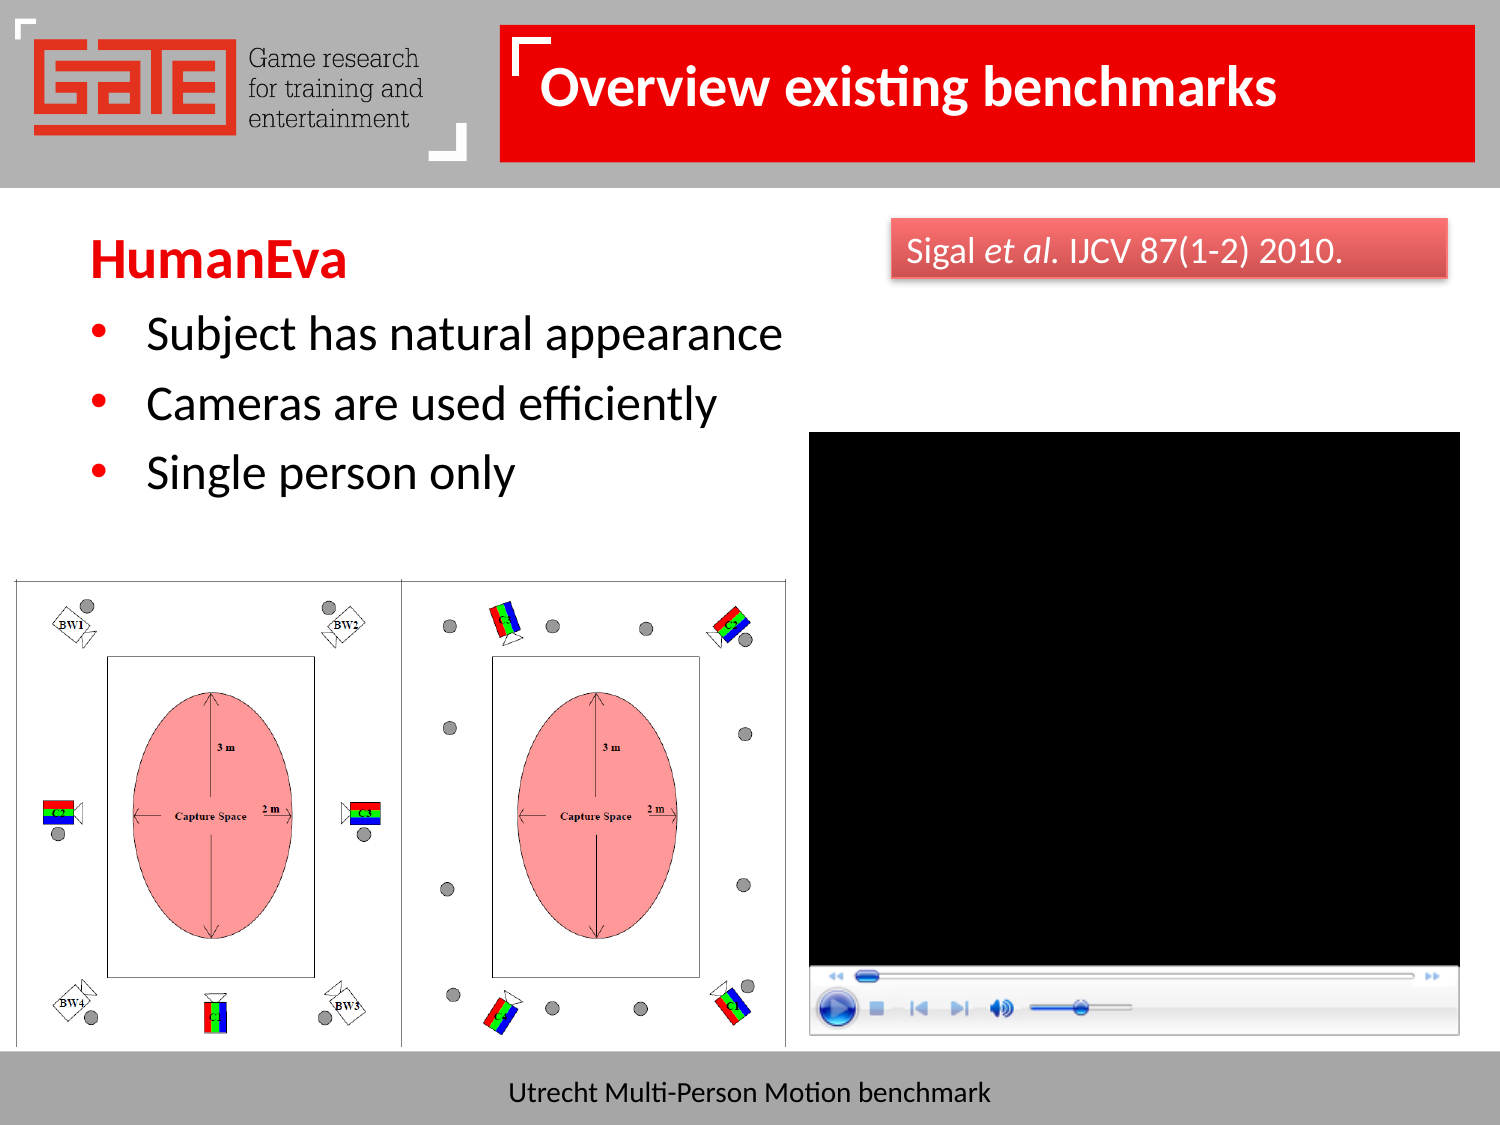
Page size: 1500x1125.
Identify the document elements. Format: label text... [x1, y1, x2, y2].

title Overview existing benchmarks [525, 40, 1475, 179]
text_box Sigal et al. IJCV 87(1-2) 2010. [891, 218, 1448, 279]
picture [13, 579, 786, 1047]
picture [809, 432, 1460, 1036]
list HumanEva Subject has natural appearance Cameras are used efficiently Single person only [75, 212, 762, 578]
picture [0, 0, 513, 163]
list [762, 212, 1425, 1038]
footer Utrecht Multi-Person Motion benchmark [0, 1051, 1500, 1125]
